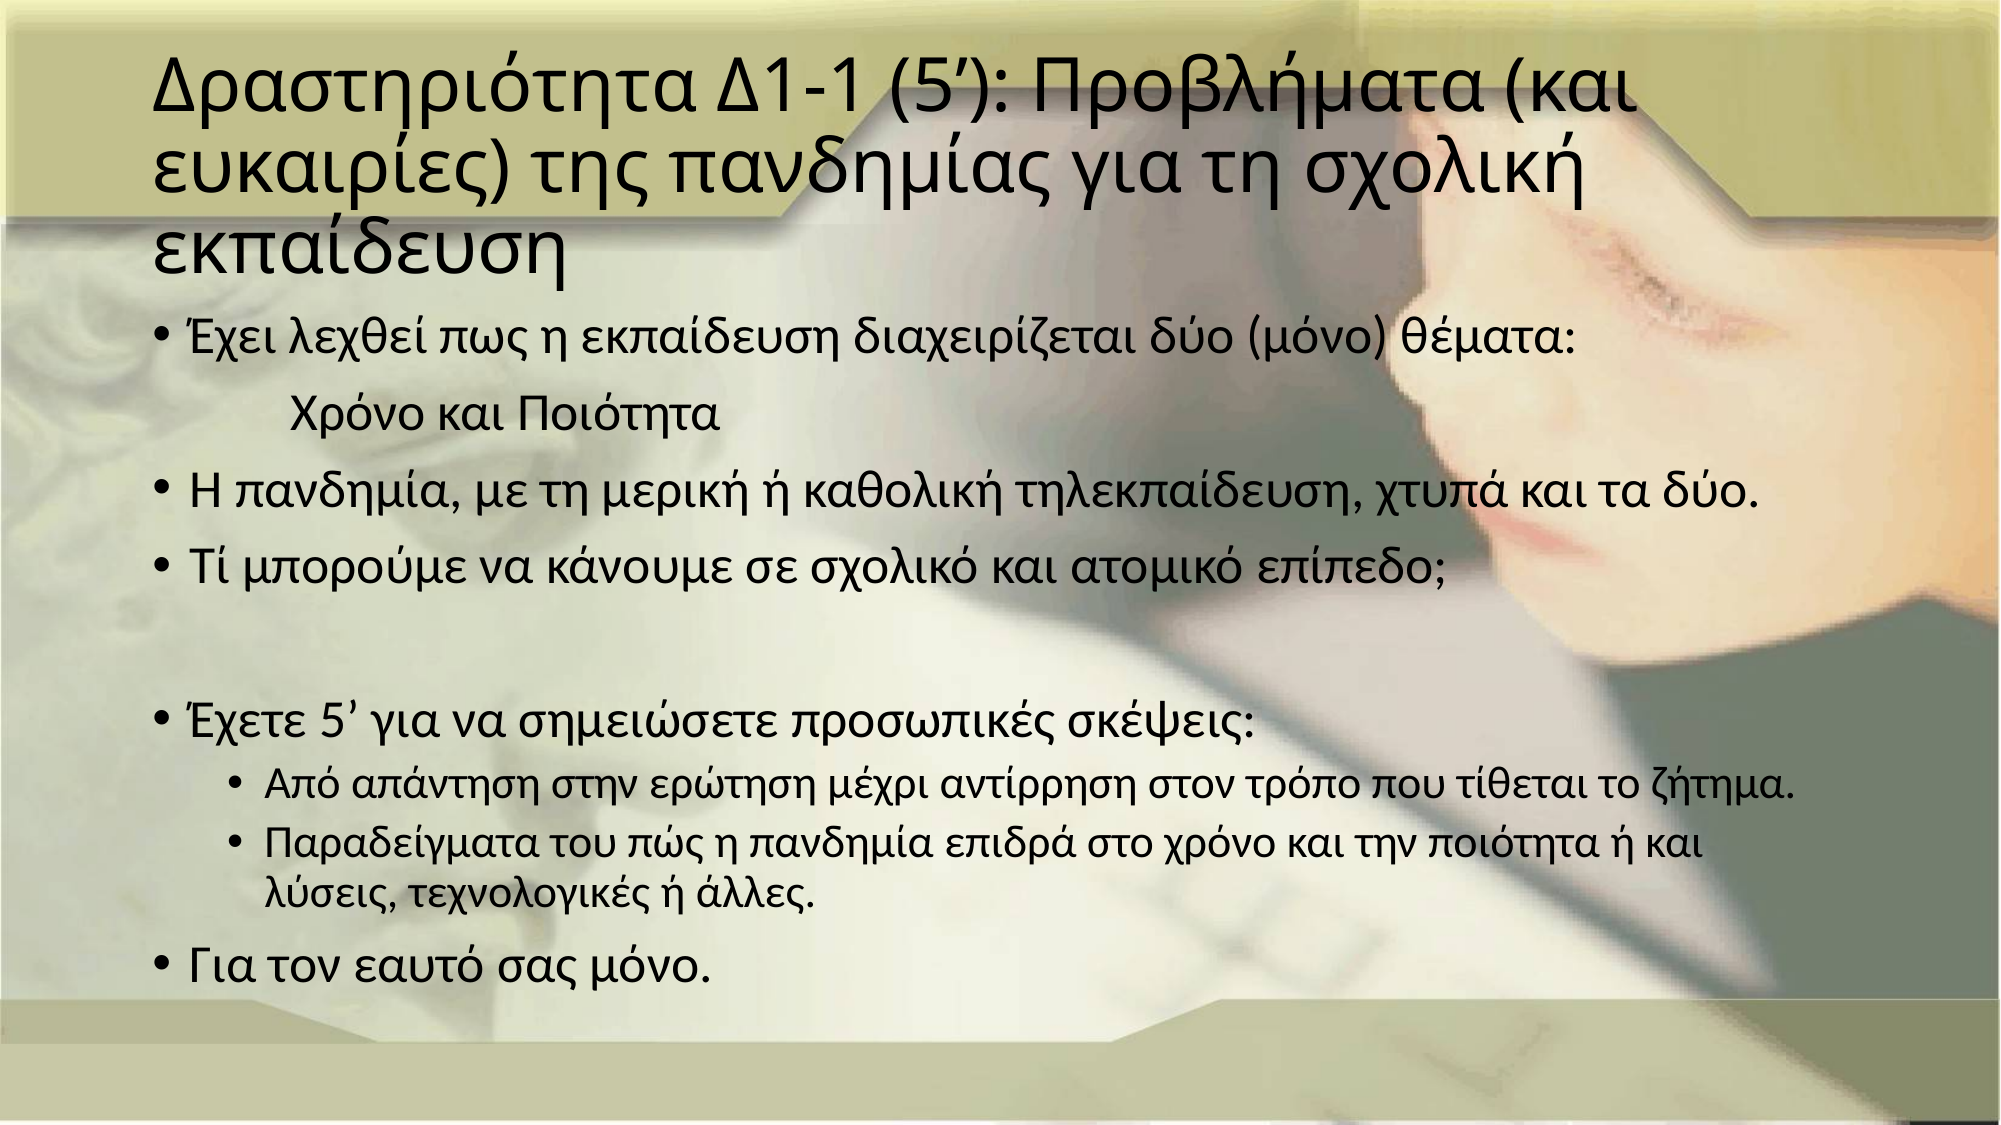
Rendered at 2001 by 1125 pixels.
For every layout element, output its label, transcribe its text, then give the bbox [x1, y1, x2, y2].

title Δραστηριότητα Δ1-1 (5’): Προβλήματα (και ευκαιρίες) της πανδημίας για τη σχολική εκπαίδευση [137, 59, 1863, 278]
list Έχει λεχθεί πως η εκπαίδευση διαχειρίζεται δύο (μόνο) θέματα: Χρόνο και Ποιότητα Η πανδημία, με τη μερική ή καθολική τηλεκπαίδευση, χτυπά και τα δύο. Τί μπορούμε να κάνουμε σε σχολικό και ατομικό επίπεδο; Έχετε 5’ για να σημειώσετε προσωπικές σκέψεις: Από απάντηση στην ερώτηση μέχρι αντίρρηση στον τρόπο που τίθεται το ζήτημα. Παραδείγματα του πώς η πανδημία επιδρά στο χρόνο και την ποιότητα ή και λύσεις, τεχνολογικές ή άλλες. Για τον εαυτό σας μόνο. [137, 299, 1863, 1014]
picture [0, 0, 2001, 1125]
